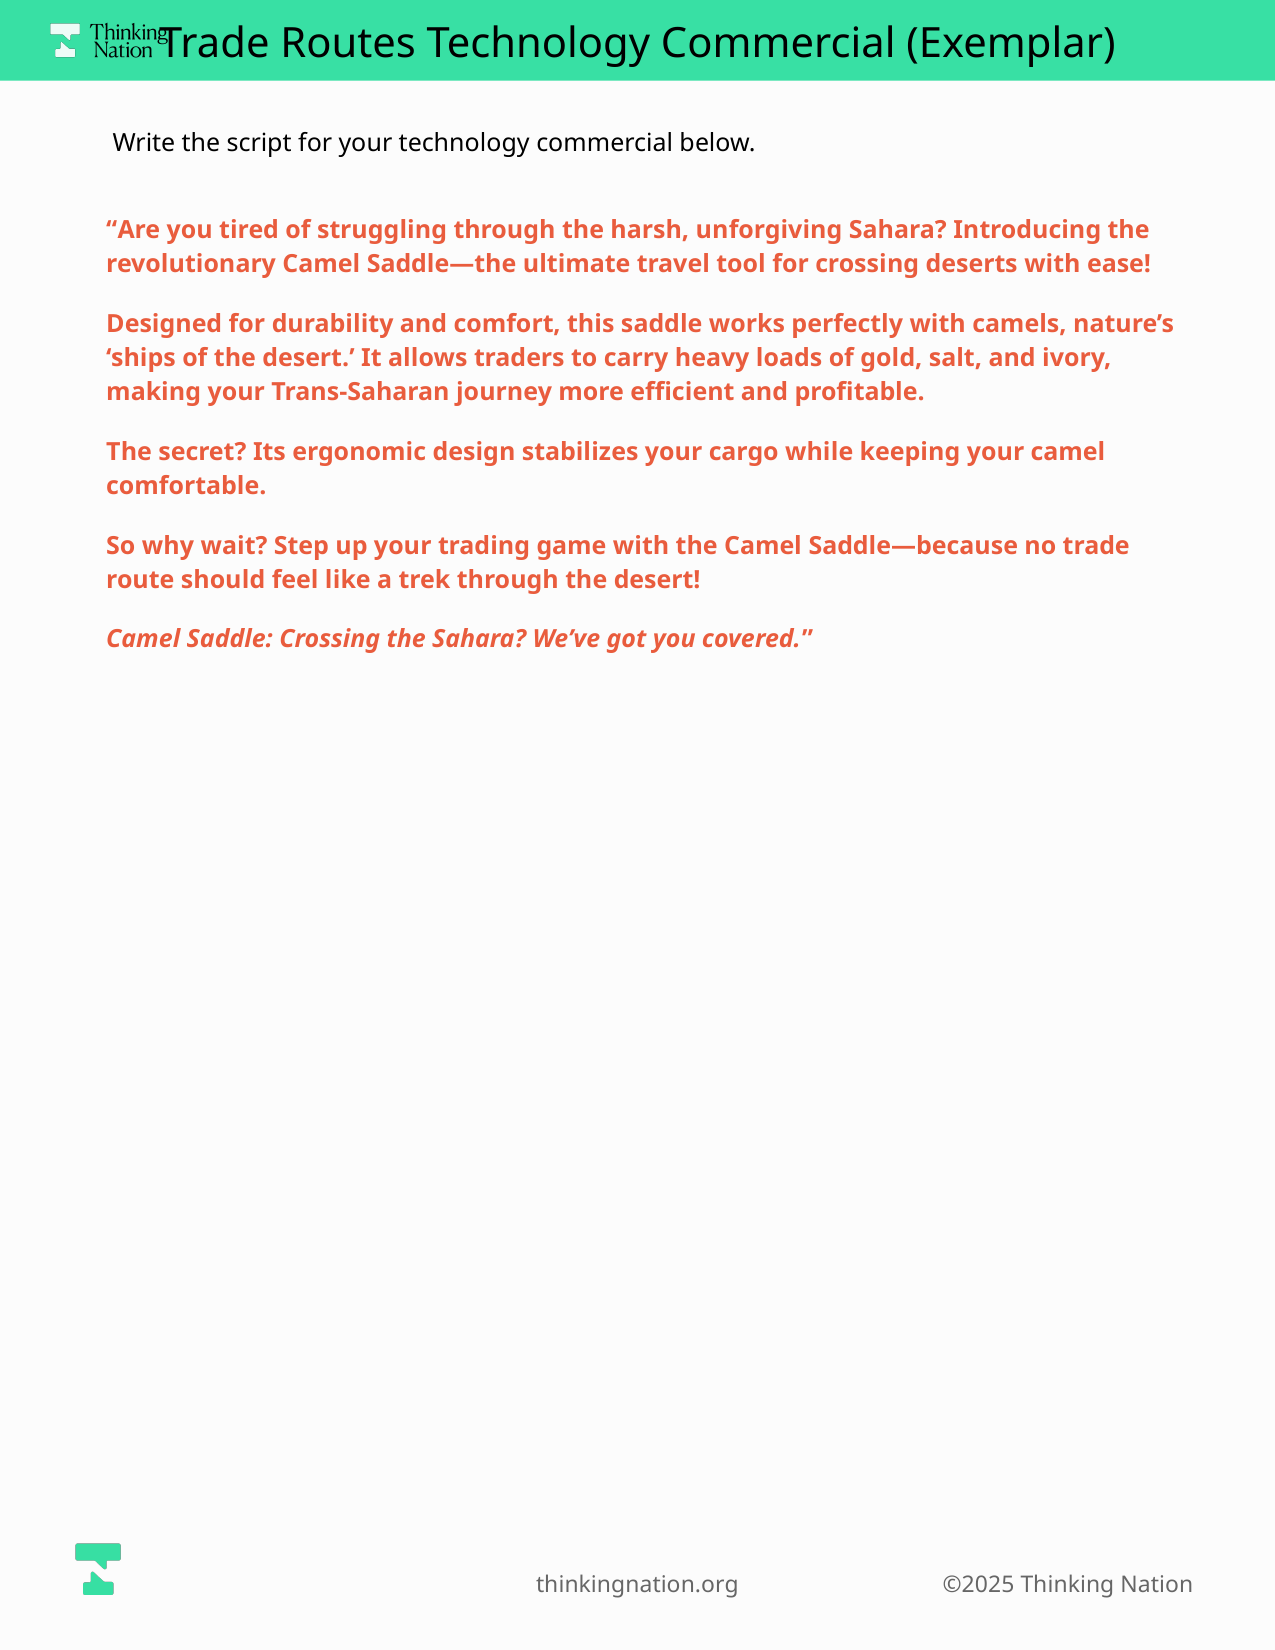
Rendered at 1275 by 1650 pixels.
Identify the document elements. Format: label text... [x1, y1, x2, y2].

text_box Write the script for your technology commercial below. [97, 107, 1178, 172]
text_box thinkingnation.org [486, 1553, 789, 1605]
picture [36, 12, 172, 69]
text_box “Are you tired of struggling through the harsh, unforgiving Sahara? Introducing the revolutionary Camel Saddle—the ultimate travel tool for crossing deserts with ease! Designed for durability and comfort, this saddle works perfectly with camels, nature’s ‘ships of the desert.’ It allows traders to carry heavy loads of gold, salt, and ivory, making your Trans-Saharan journey more efficient and profitable. The secret? Its ergonomic design stabilizes your cargo while keeping your camel comfortable. So why wait? Step up your trading game with the Camel Saddle—because no trade route should feel like a trek through the desert! Camel Saddle: Crossing the Sahara? We’ve got you covered.” [91, 193, 1199, 1477]
text_box ©2025 Thinking Nation [907, 1553, 1210, 1605]
text_box Trade Routes Technology Commercial (Exemplar) [0, 0, 1275, 81]
picture [62, 1533, 134, 1605]
